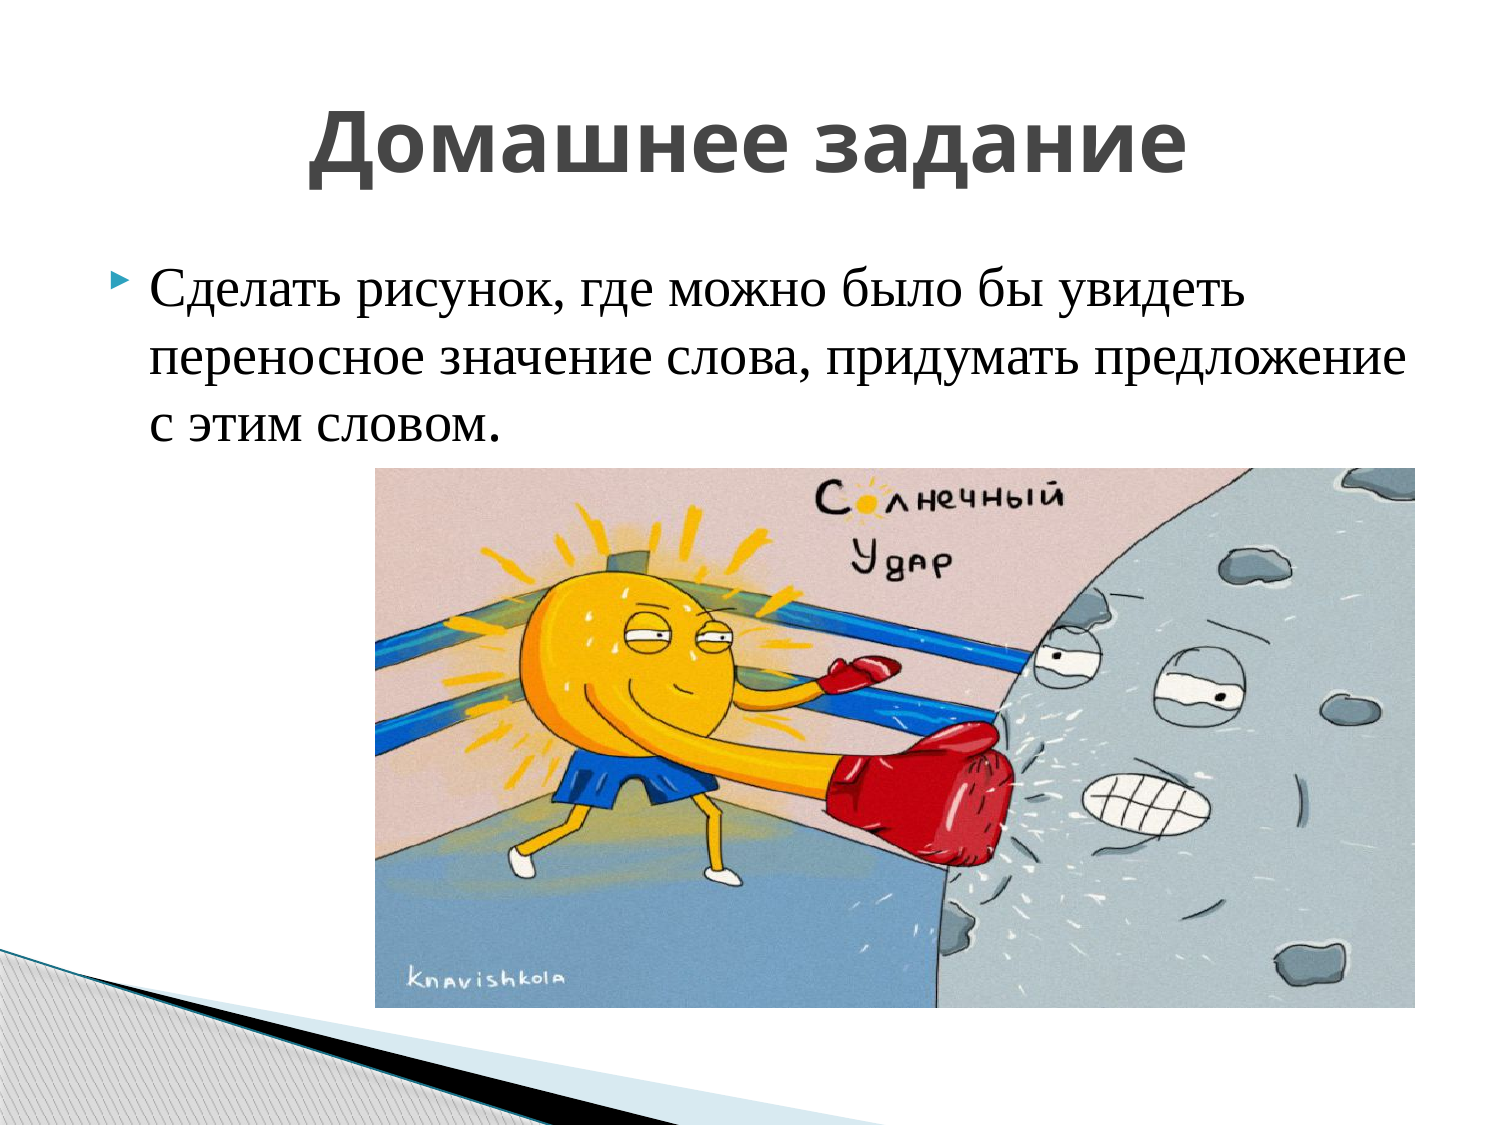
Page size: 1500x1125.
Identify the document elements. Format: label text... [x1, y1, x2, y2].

picture [374, 468, 1415, 1008]
title Домашнее задание [75, 45, 1425, 233]
list Сделать рисунок, где можно было бы увидеть переносное значение слова, придумать предложение с этим словом. [75, 243, 1425, 986]
